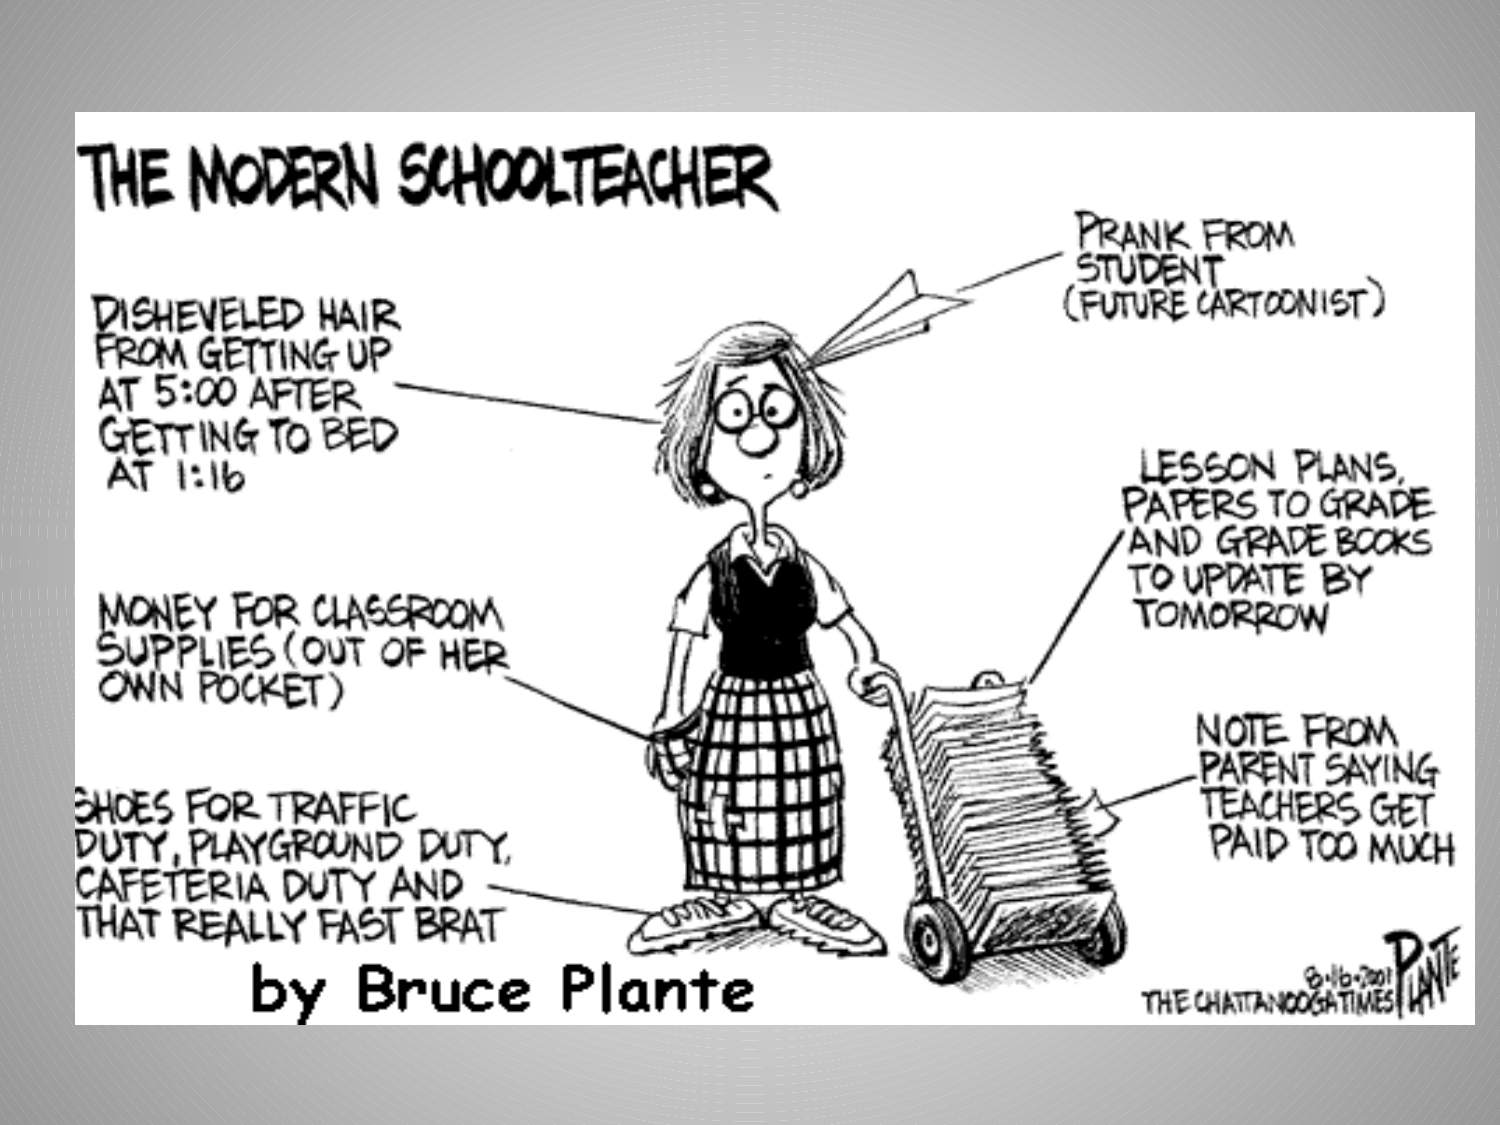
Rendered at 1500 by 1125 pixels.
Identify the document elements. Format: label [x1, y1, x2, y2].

picture [74, 112, 1476, 1026]
